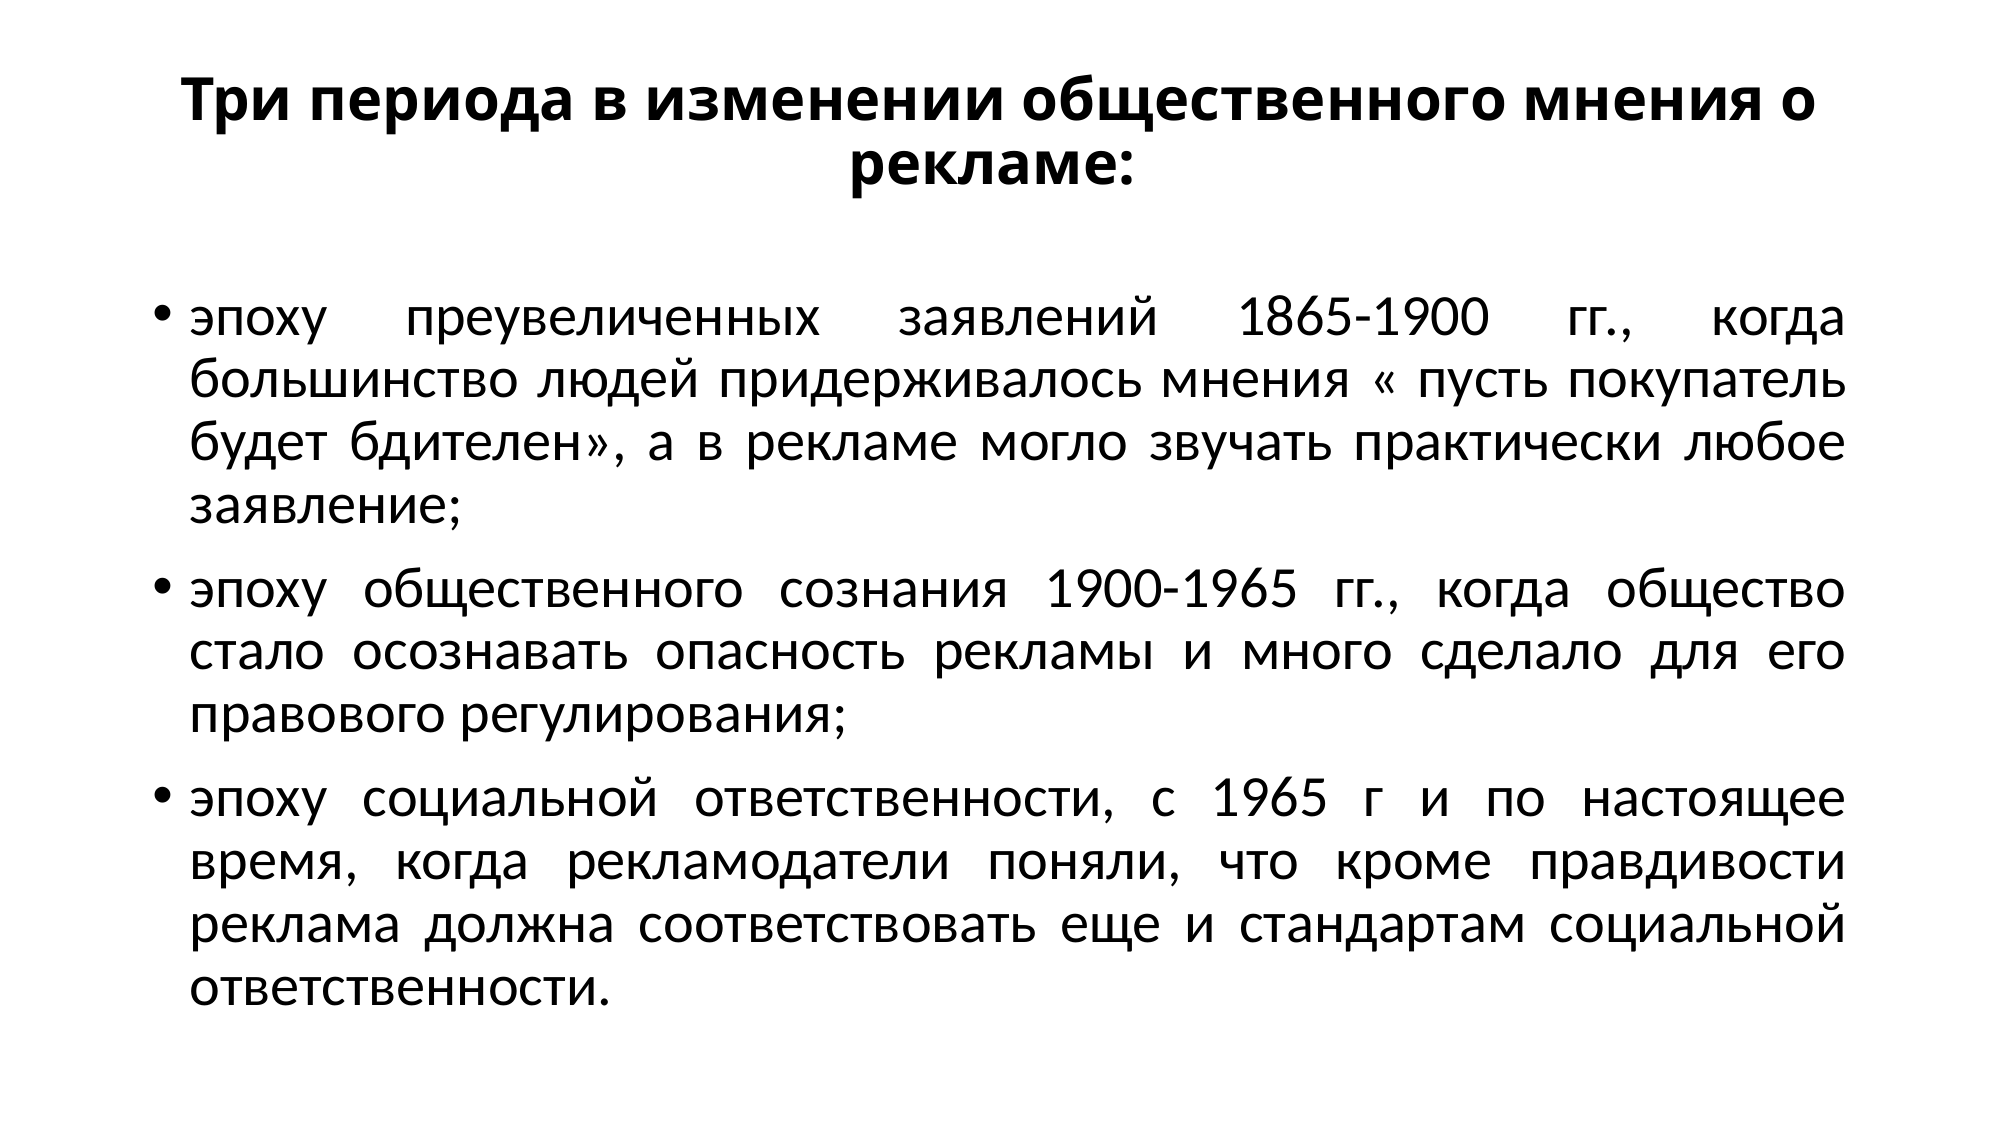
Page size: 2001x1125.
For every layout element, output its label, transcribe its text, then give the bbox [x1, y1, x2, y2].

title Три периода в изменении общественного мнения о рекламе: [137, 59, 1863, 277]
list эпоху преувеличенных заявлений 1865-1900 гг., когда большинство людей придерживалось мнения « пусть покупатель будет бдителен», а в рекламе могло звучать практически любое заявление; эпоху общественного сознания 1900-1965 гг., когда общество стало осознавать опасность рекламы и много сделало для его правового регулирования; эпоху социальной ответственности, с 1965 г и по настоящее время, когда рекламодатели поняли, что кроме правдивости реклама должна соответствовать еще и стандартам социальной ответственности. [137, 277, 1863, 1042]
